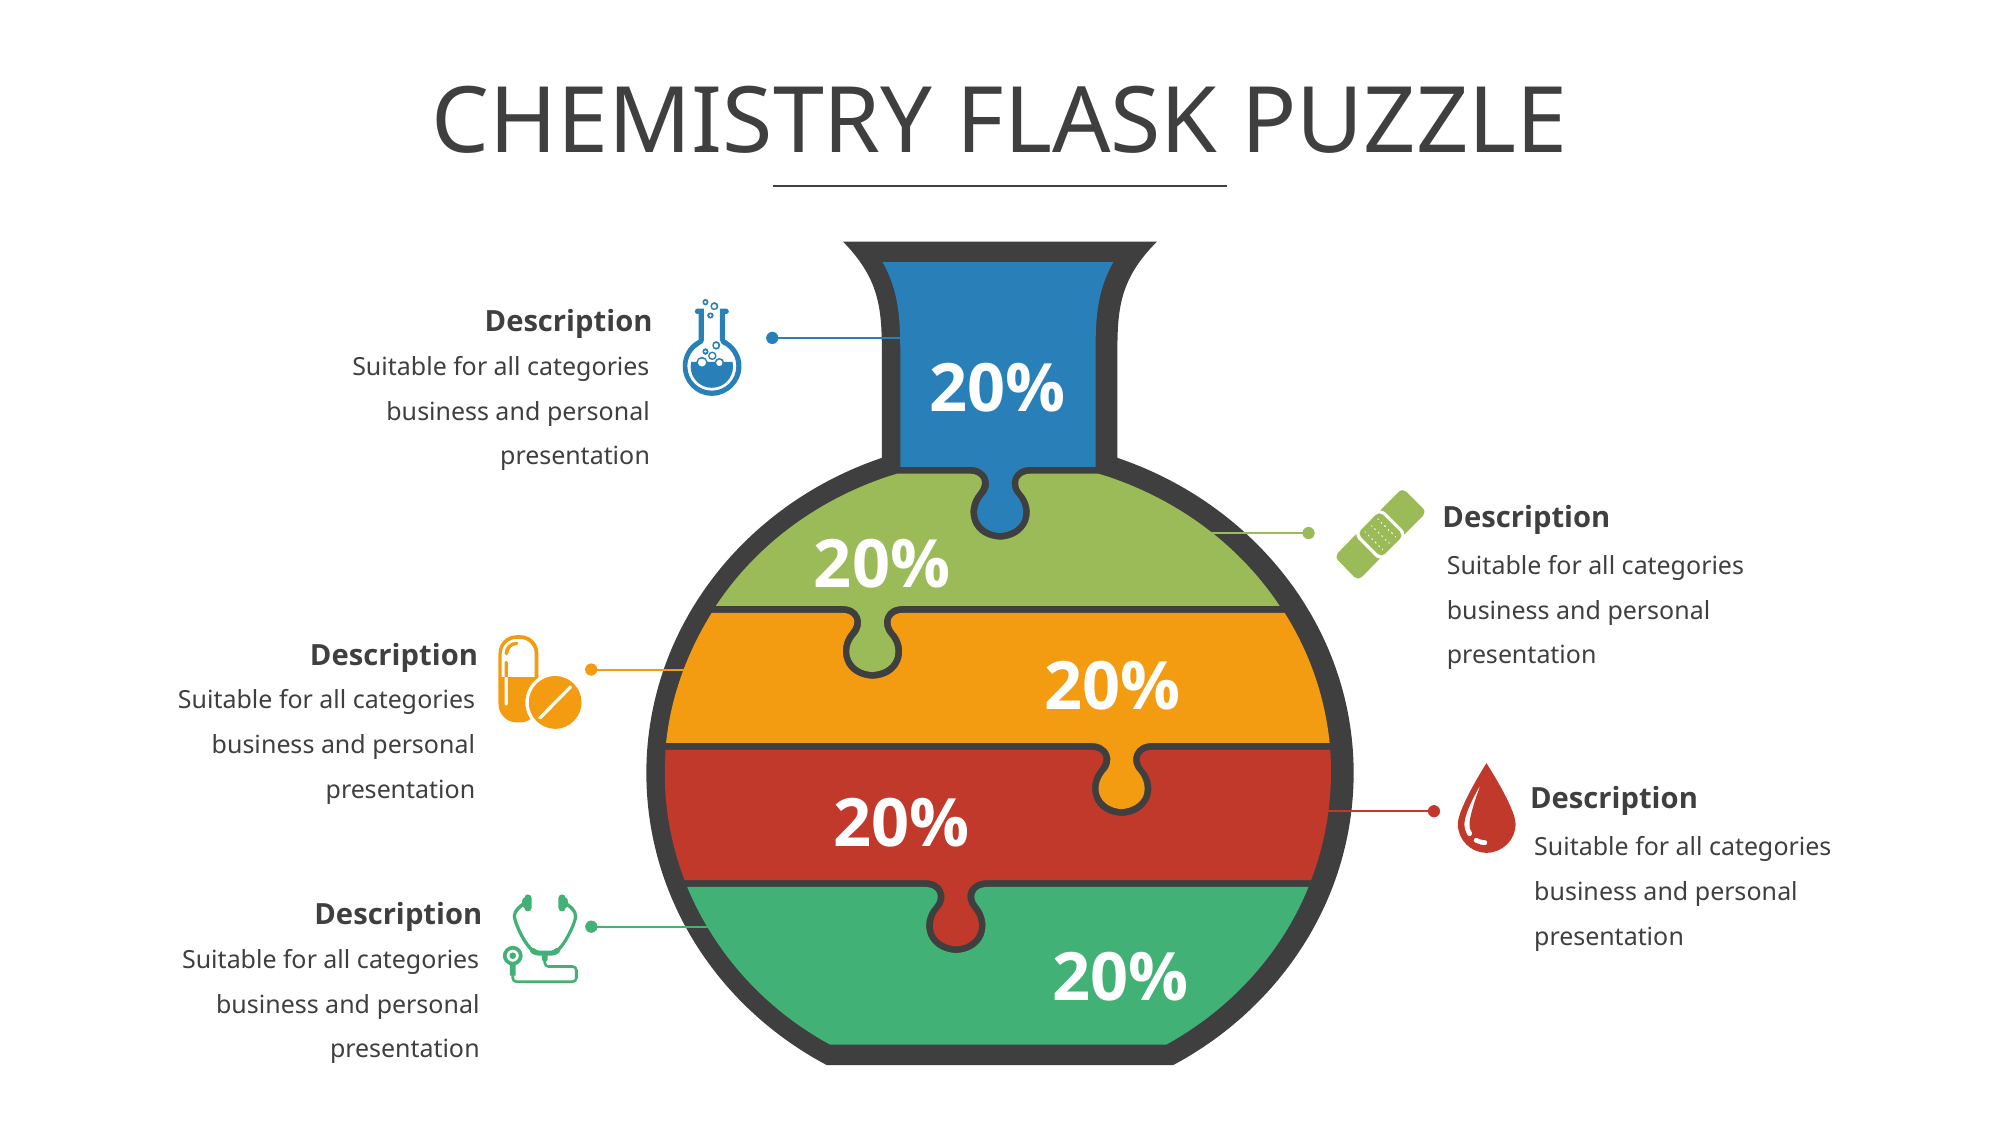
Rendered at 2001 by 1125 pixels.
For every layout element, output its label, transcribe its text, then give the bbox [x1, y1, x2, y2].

title CHEMISTRY FLASK PUZZLE [137, 59, 1863, 186]
text_box [682, 302, 742, 396]
text_box [1359, 513, 1402, 556]
text_box Suitable for all categories business and personal presentation [88, 661, 491, 811]
text_box [1336, 534, 1381, 579]
text_box [502, 894, 578, 984]
text_box [715, 521, 799, 606]
text_box Description [1427, 490, 1626, 541]
text_box Description [299, 888, 498, 938]
text_box [702, 298, 709, 306]
text_box [1457, 763, 1516, 853]
text_box [498, 635, 539, 723]
text_box Suitable for all categories business and personal presentation [93, 920, 495, 1071]
text_box [646, 241, 1354, 1066]
text_box [811, 473, 1280, 606]
text_box [666, 612, 1330, 810]
text_box Description [1515, 771, 1713, 822]
text_box [882, 262, 1114, 534]
text_box Suitable for all categories business and personal presentation [1519, 807, 1877, 958]
text_box [1380, 490, 1425, 535]
text_box 20% [914, 337, 1081, 433]
text_box 20% [1037, 926, 1205, 1022]
text_box Description [469, 295, 668, 345]
text_box [528, 675, 582, 729]
text_box [849, 608, 896, 673]
text_box Suitable for all categories business and personal presentation [1432, 526, 1803, 677]
text_box Suitable for all categories business and personal presentation [263, 327, 665, 478]
text_box 20% [799, 513, 966, 608]
text_box 20% [818, 772, 985, 868]
text_box [687, 886, 1309, 1045]
text_box [664, 749, 1331, 947]
text_box Description [295, 628, 493, 679]
text_box 20% [1029, 635, 1197, 731]
